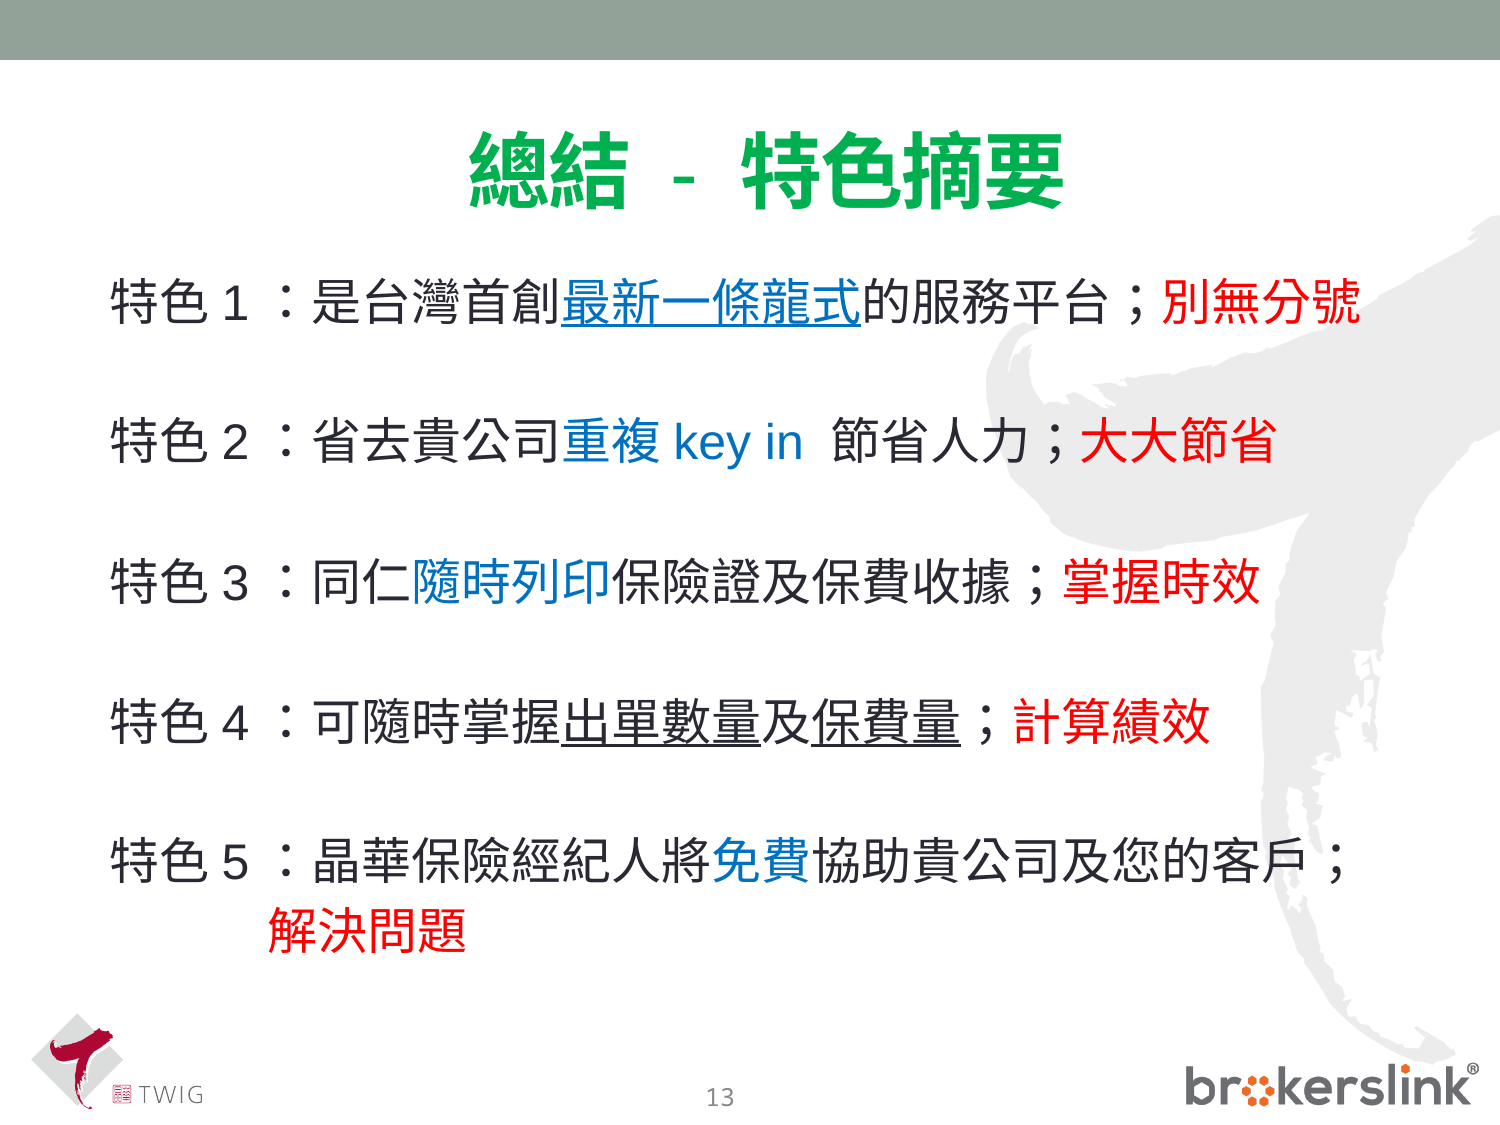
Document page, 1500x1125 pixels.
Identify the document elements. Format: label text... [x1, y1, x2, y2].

text_box 13 [399, 1068, 750, 1125]
picture [1180, 1058, 1481, 1112]
title 總結 - 特色摘要 [75, 87, 1425, 250]
picture [31, 1013, 202, 1112]
list 特色1：是台灣首創最新一條龍式的服務平台；別無分號 特色2：省去貴公司重複key in 節省人力；大大節省 特色3：同仁隨時列印保險證及保費收據；掌握時效 特色4：可隨時掌握出單數量及保費量；計算績效 特色5：晶華保險經紀人將免費協助貴公司及您的客戶； 解決問題 [94, 262, 1425, 1063]
